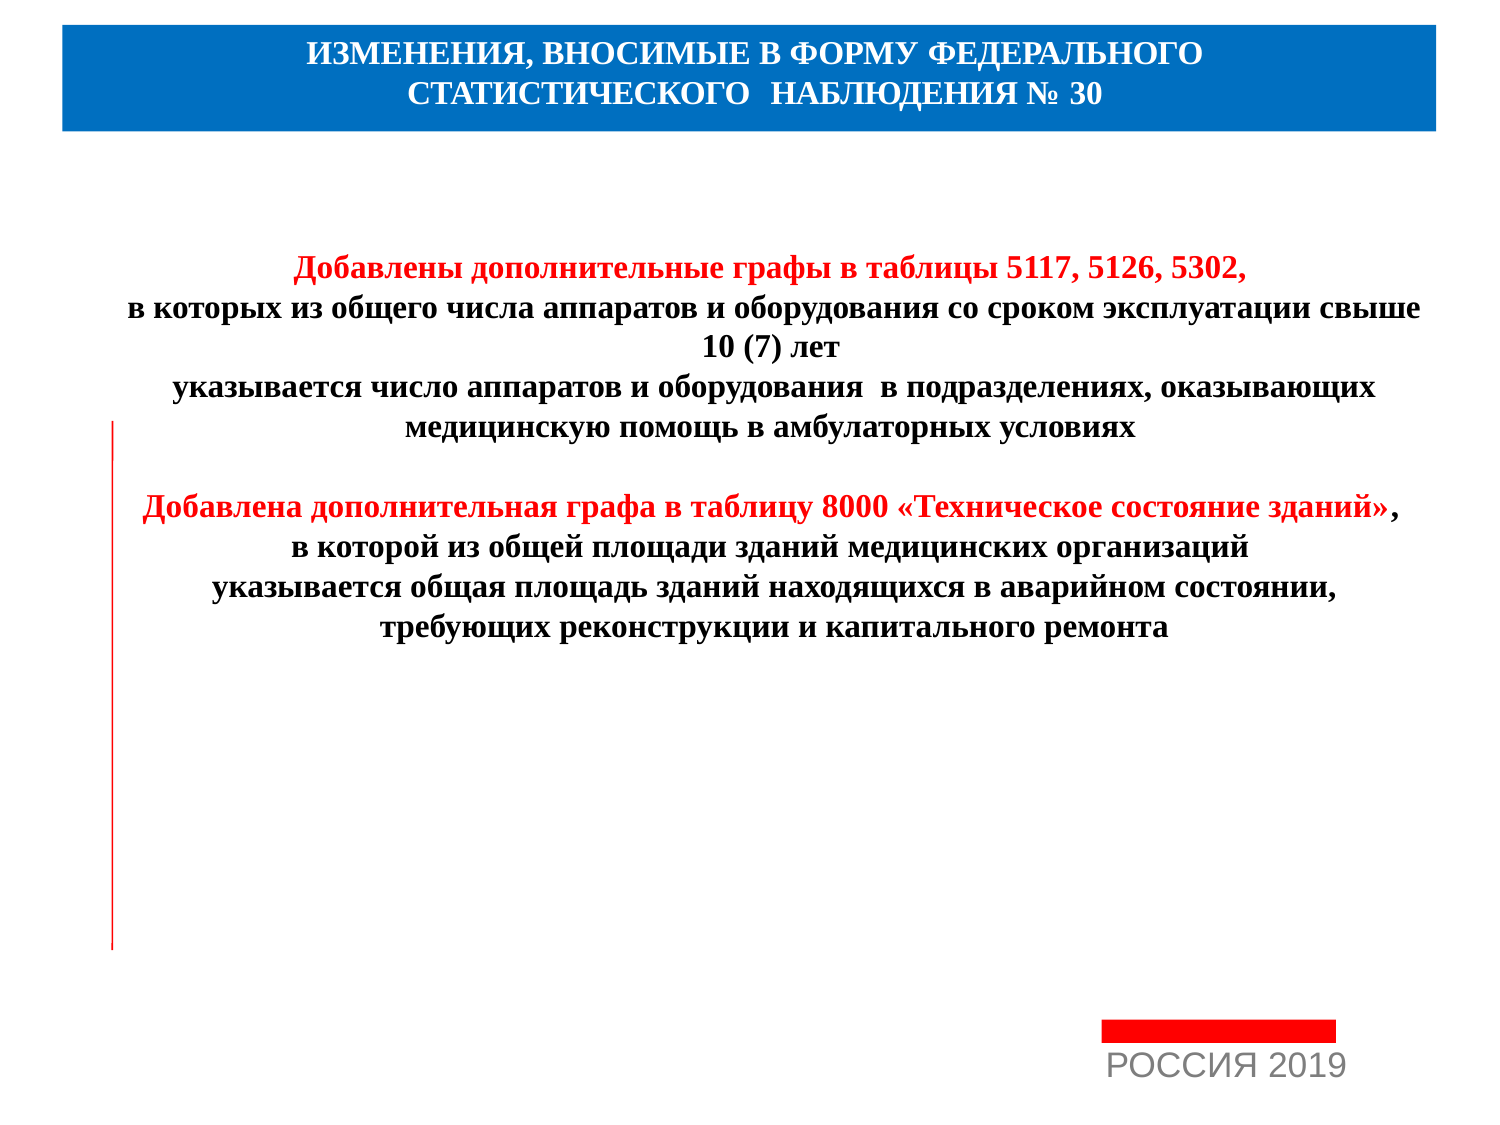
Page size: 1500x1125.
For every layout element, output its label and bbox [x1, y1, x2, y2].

text_box [62, 24, 1437, 152]
text_box [1101, 1019, 1349, 1085]
text_box [112, 237, 1438, 951]
